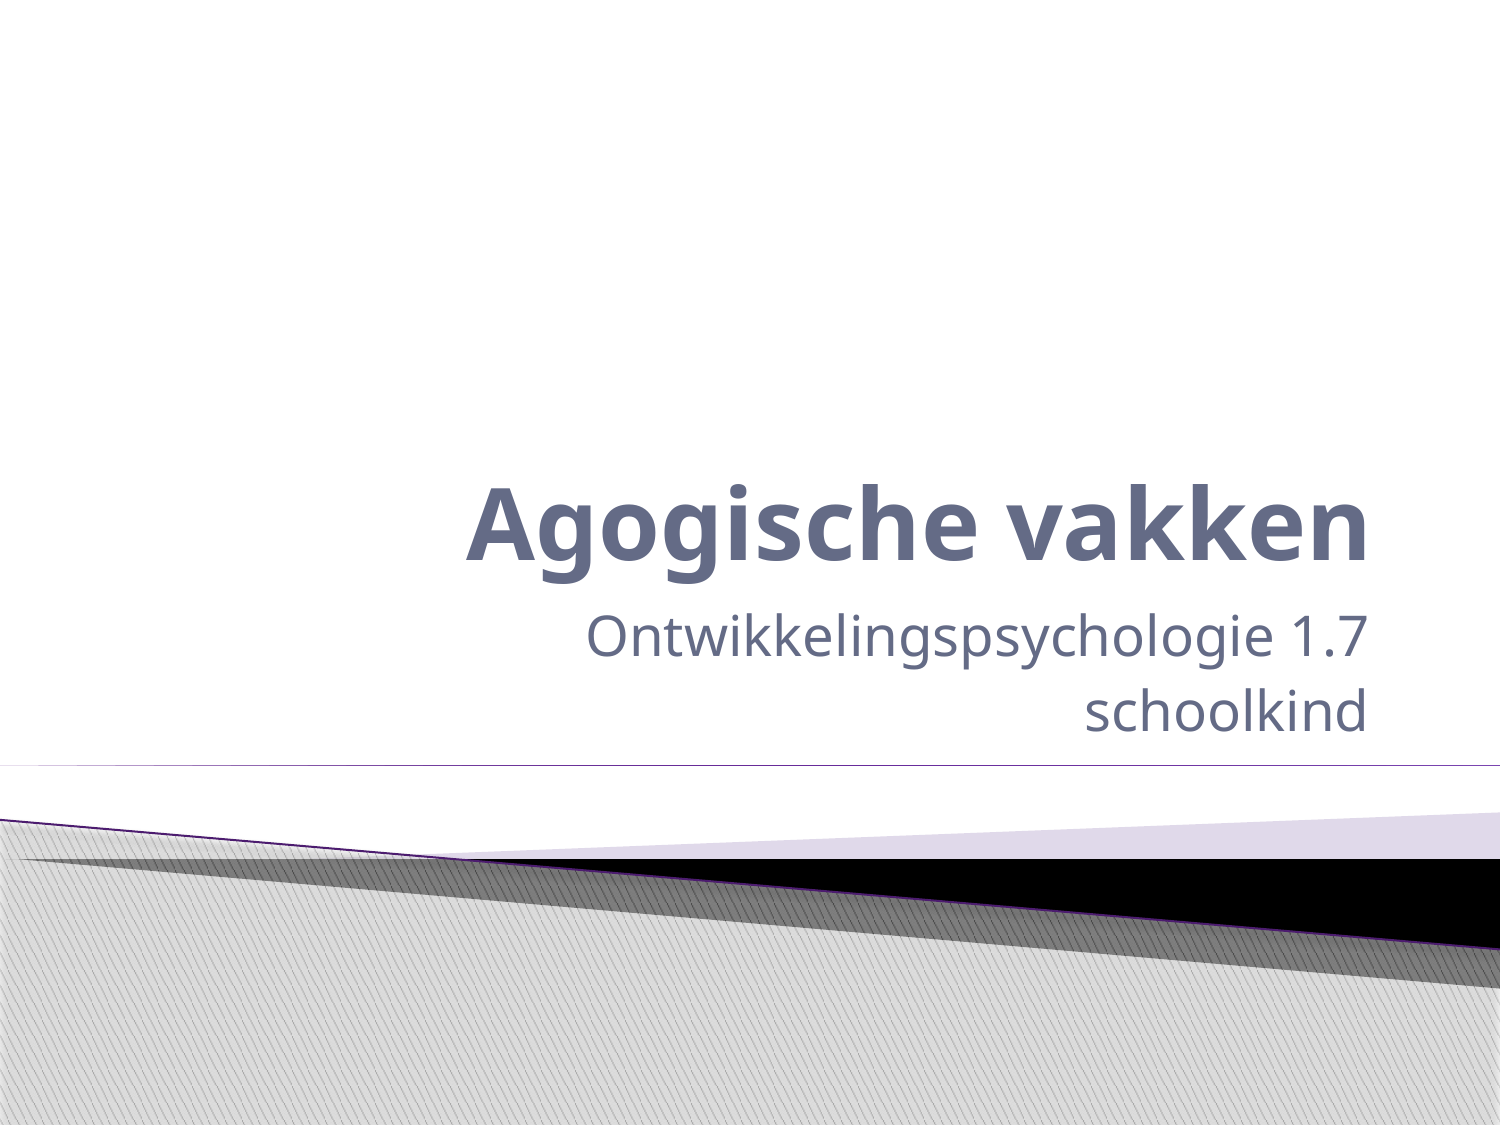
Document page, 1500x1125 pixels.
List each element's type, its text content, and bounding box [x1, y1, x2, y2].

picture [5, 859, 1500, 989]
subtitle Ontwikkelingspsychologie 1.7 schoolkind [112, 592, 1388, 790]
title Agogische vakken [112, 287, 1388, 588]
